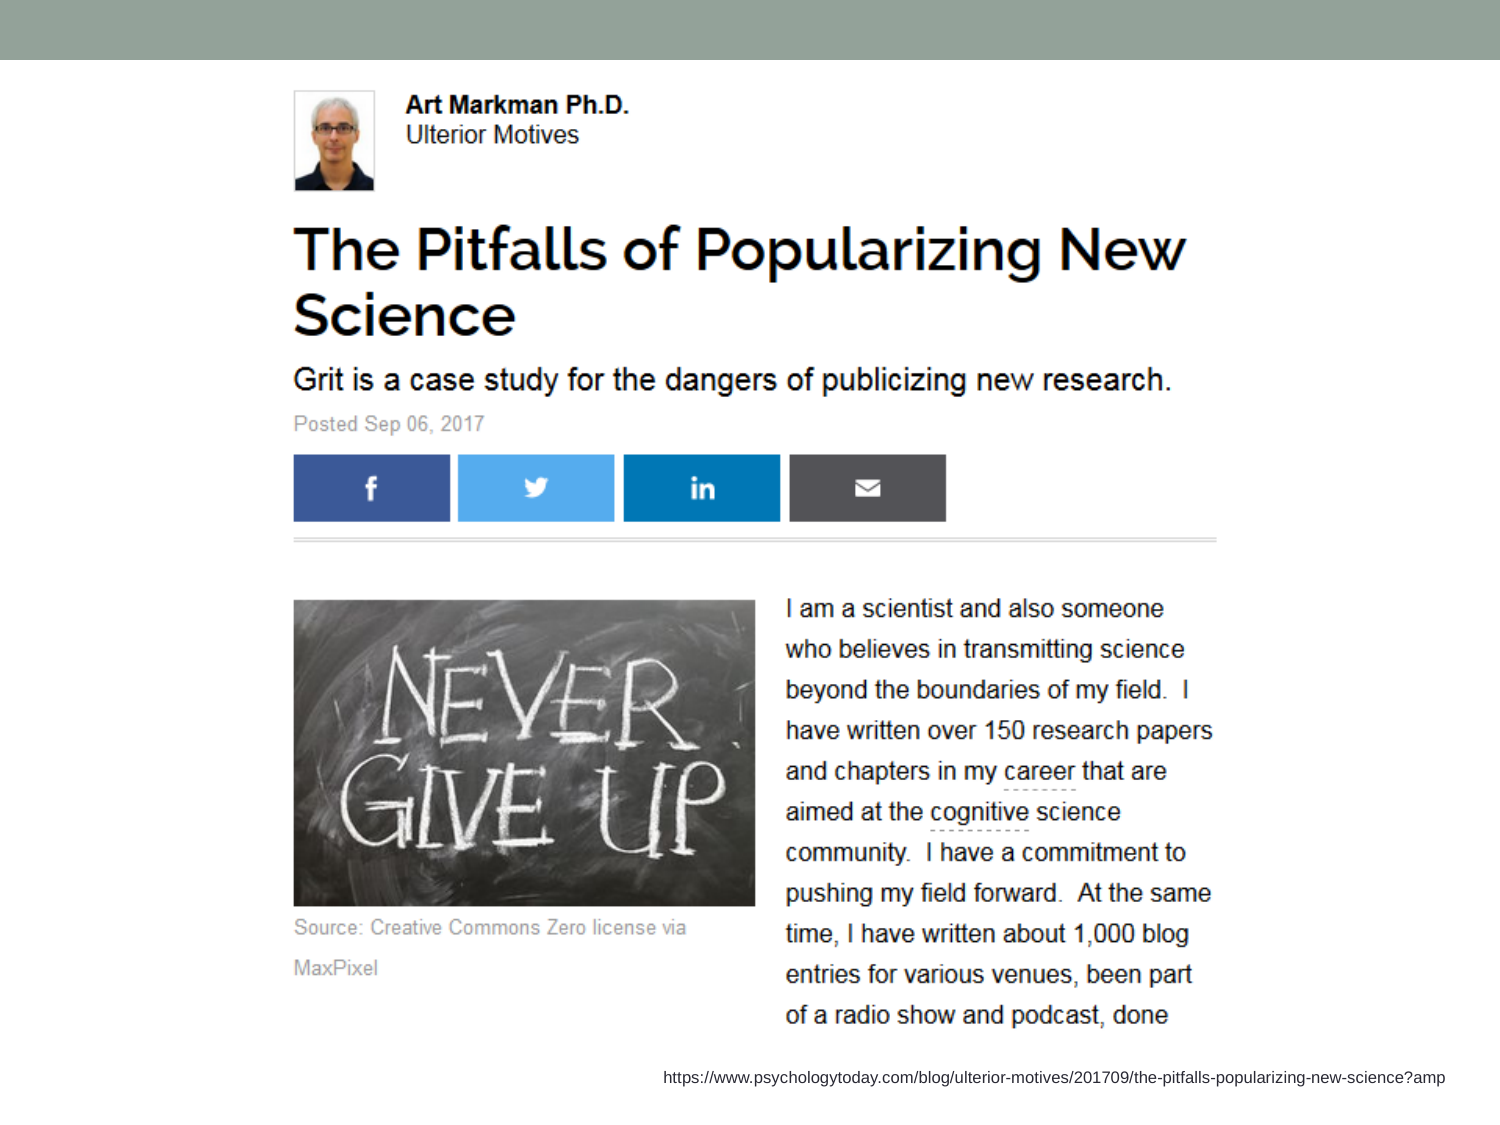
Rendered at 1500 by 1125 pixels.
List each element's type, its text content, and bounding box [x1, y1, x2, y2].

picture [269, 77, 1231, 1032]
text_box https://www.psychologytoday.com/blog/ulterior-motives/201709/the-pitfalls-popularizing-new-science?amp [648, 1059, 1468, 1095]
